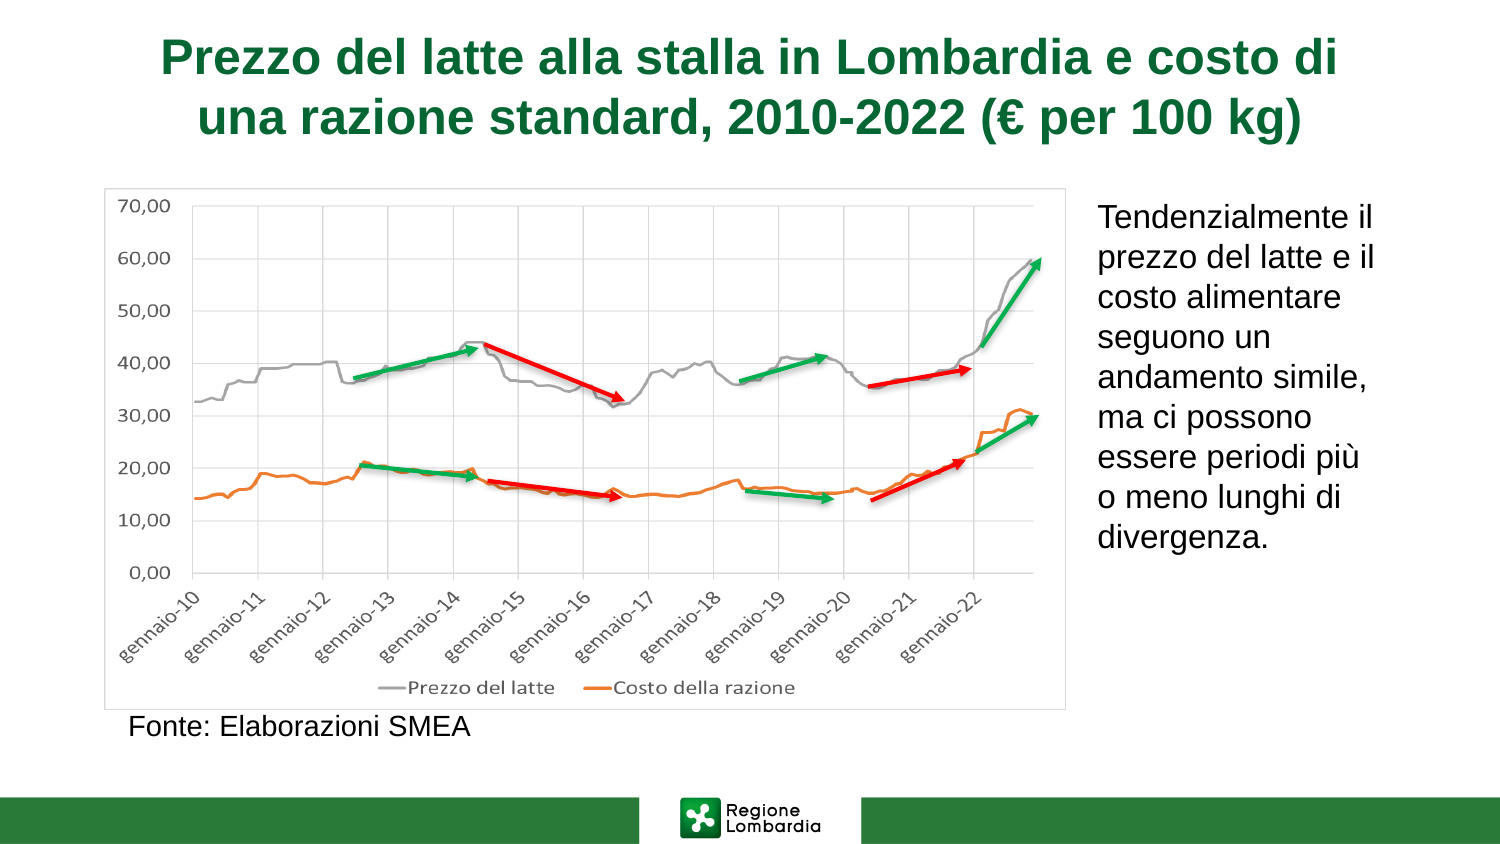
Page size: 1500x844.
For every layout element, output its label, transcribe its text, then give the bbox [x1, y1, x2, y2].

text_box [738, 355, 829, 382]
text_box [870, 459, 967, 501]
picture [0, 0, 1500, 844]
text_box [975, 414, 1040, 453]
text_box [981, 257, 1042, 348]
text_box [487, 480, 623, 498]
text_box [867, 368, 973, 387]
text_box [483, 343, 626, 402]
subtitle Tendenzialmente il prezzo del latte e il costo alimentare seguono un andamento simile, ma ci possono essere periodi più o meno lunghi di divergenza. [1082, 188, 1400, 732]
text_box Fonte: Elaborazioni SMEA [113, 718, 487, 750]
title Prezzo del latte alla stalla in Lombardia e costo di una razione standard, 2010-2022 (€ per 100 kg) [112, 30, 1388, 139]
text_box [353, 347, 479, 379]
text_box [358, 465, 480, 478]
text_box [744, 490, 835, 500]
